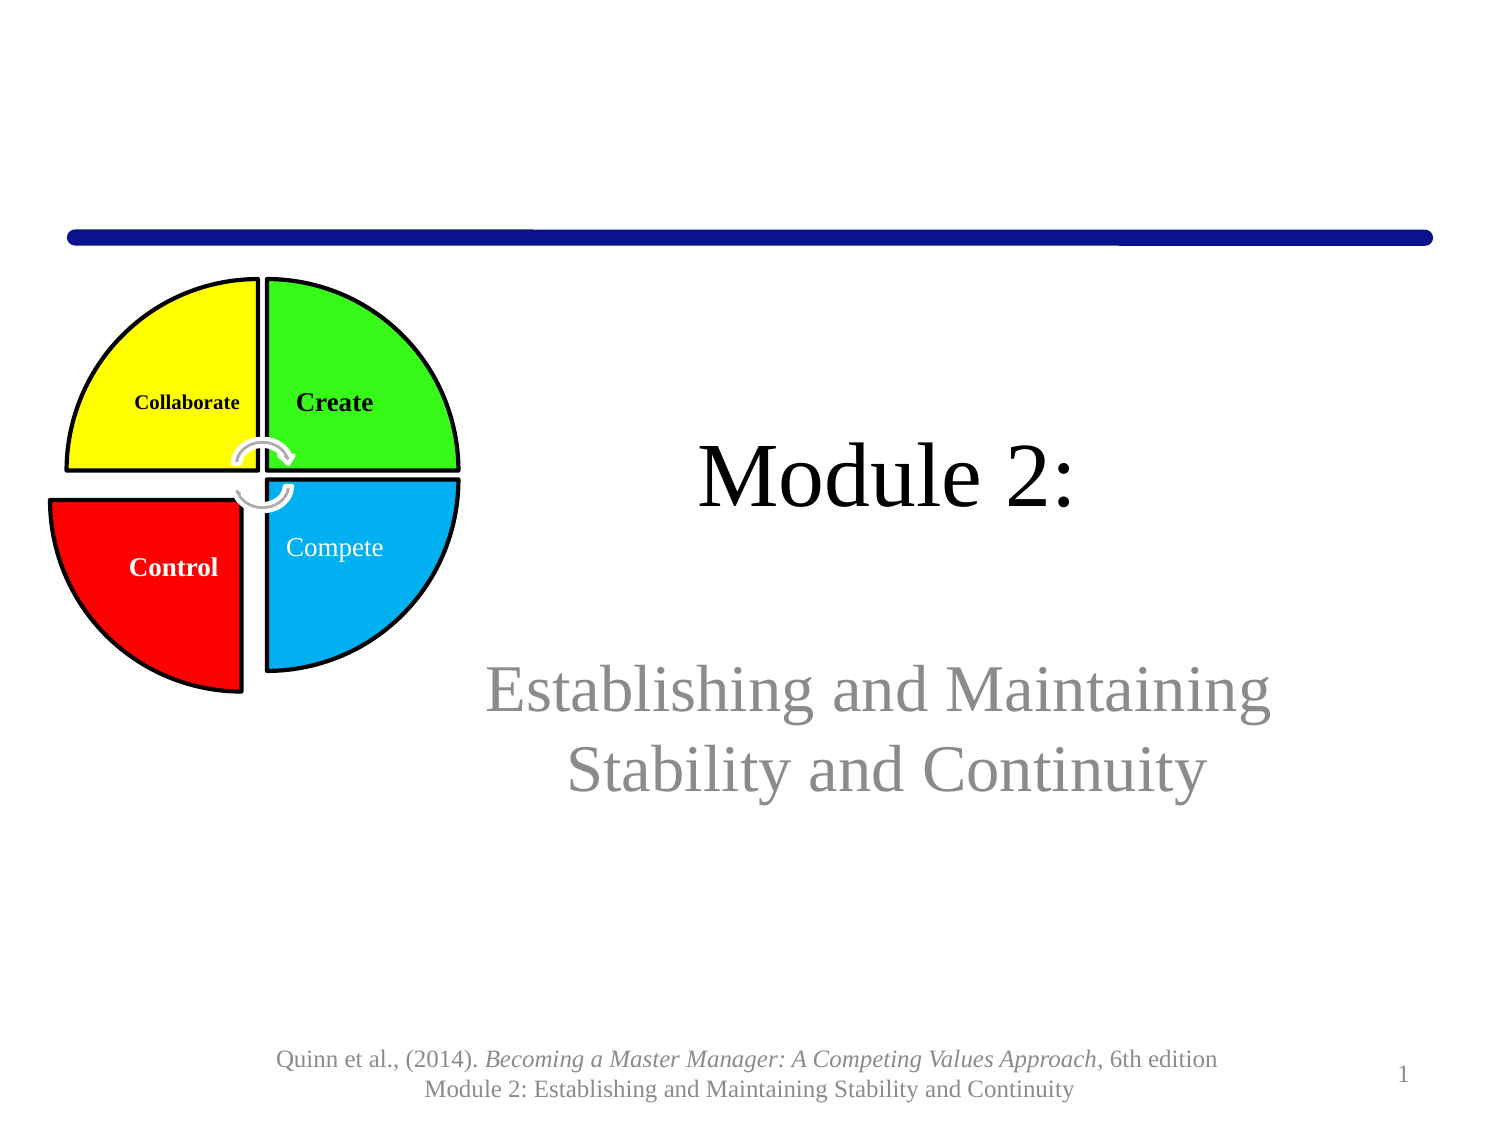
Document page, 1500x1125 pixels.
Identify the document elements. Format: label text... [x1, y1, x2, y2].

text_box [0, 237, 551, 713]
title Module 2: [554, 349, 1500, 591]
footer Quinn et al., (2014). Becoming a Master Manager: A Competing Values Approach, 6th edition Module 2: Establishing and Maintaining Stability and Continuity [150, 1042, 1350, 1103]
subtitle Establishing and Maintaining Stability and Continuity [362, 637, 1413, 925]
slide_number 1 [1350, 1042, 1425, 1103]
